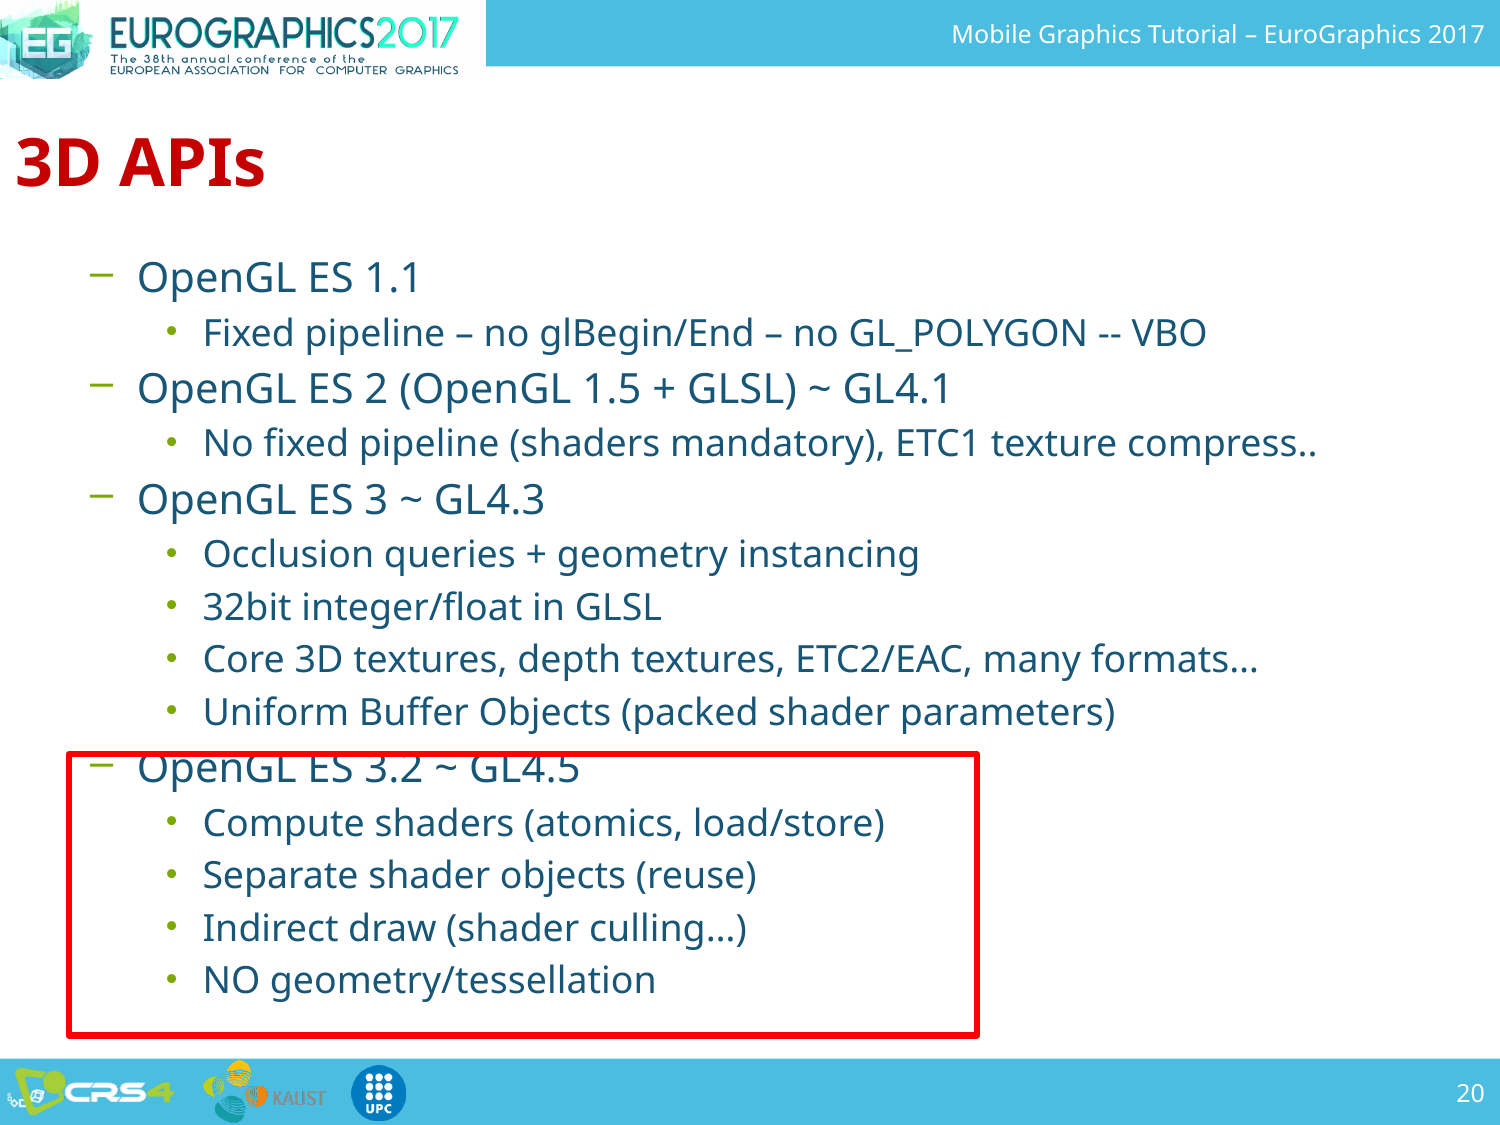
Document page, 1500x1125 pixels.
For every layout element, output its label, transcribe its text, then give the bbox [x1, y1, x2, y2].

title 3D APIs [0, 77, 1442, 241]
list OpenGL ES 1.1 Fixed pipeline – no glBegin/End – no GL_POLYGON -- VBO OpenGL ES 2 (OpenGL 1.5 + GLSL) ~ GL4.1 No fixed pipeline (shaders mandatory), ETC1 texture compress.. OpenGL ES 3 ~ GL4.3 Occlusion queries + geometry instancing 32bit integer/float in GLSL Core 3D textures, depth textures, ETC2/EAC, many formats… Uniform Buffer Objects (packed shader parameters) OpenGL ES 3.2 ~ GL4.5 Compute shaders (atomics, load/store) Separate shader objects (reuse) Indirect draw (shader culling…) NO geometry/tessellation [0, 243, 1442, 1047]
picture [1, 1064, 180, 1119]
slide_number 20 [1187, 1070, 1500, 1109]
picture [0, 0, 486, 77]
text_box [68, 754, 978, 1036]
picture [351, 1065, 406, 1121]
picture [203, 1060, 326, 1123]
